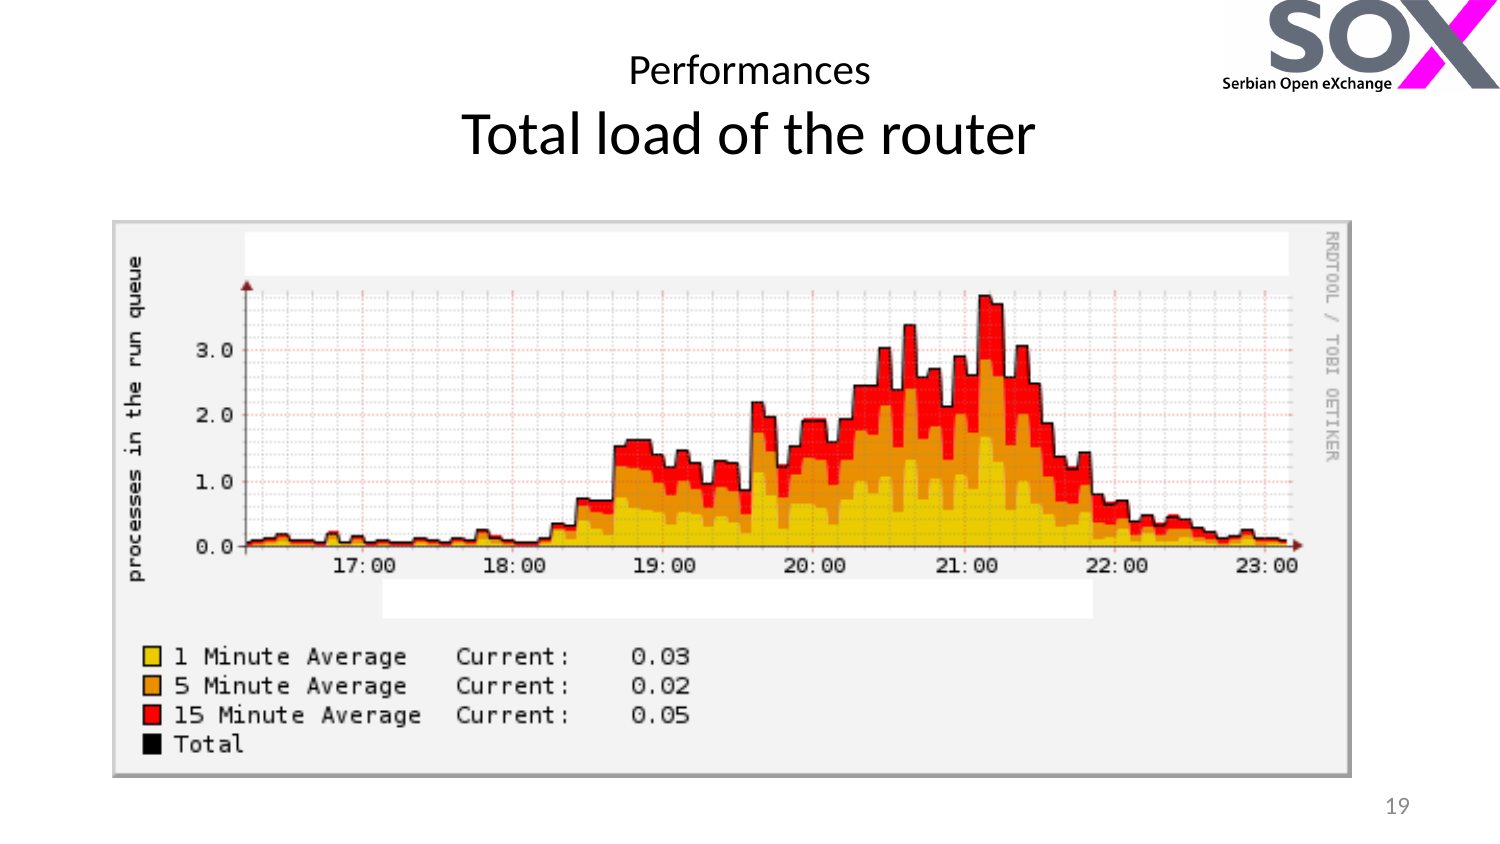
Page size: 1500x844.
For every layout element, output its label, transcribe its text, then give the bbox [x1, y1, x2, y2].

picture [1223, 0, 1500, 92]
picture [111, 220, 1353, 778]
title Performances Total load of the router [75, 33, 1425, 175]
slide_number 19 [1074, 782, 1425, 827]
